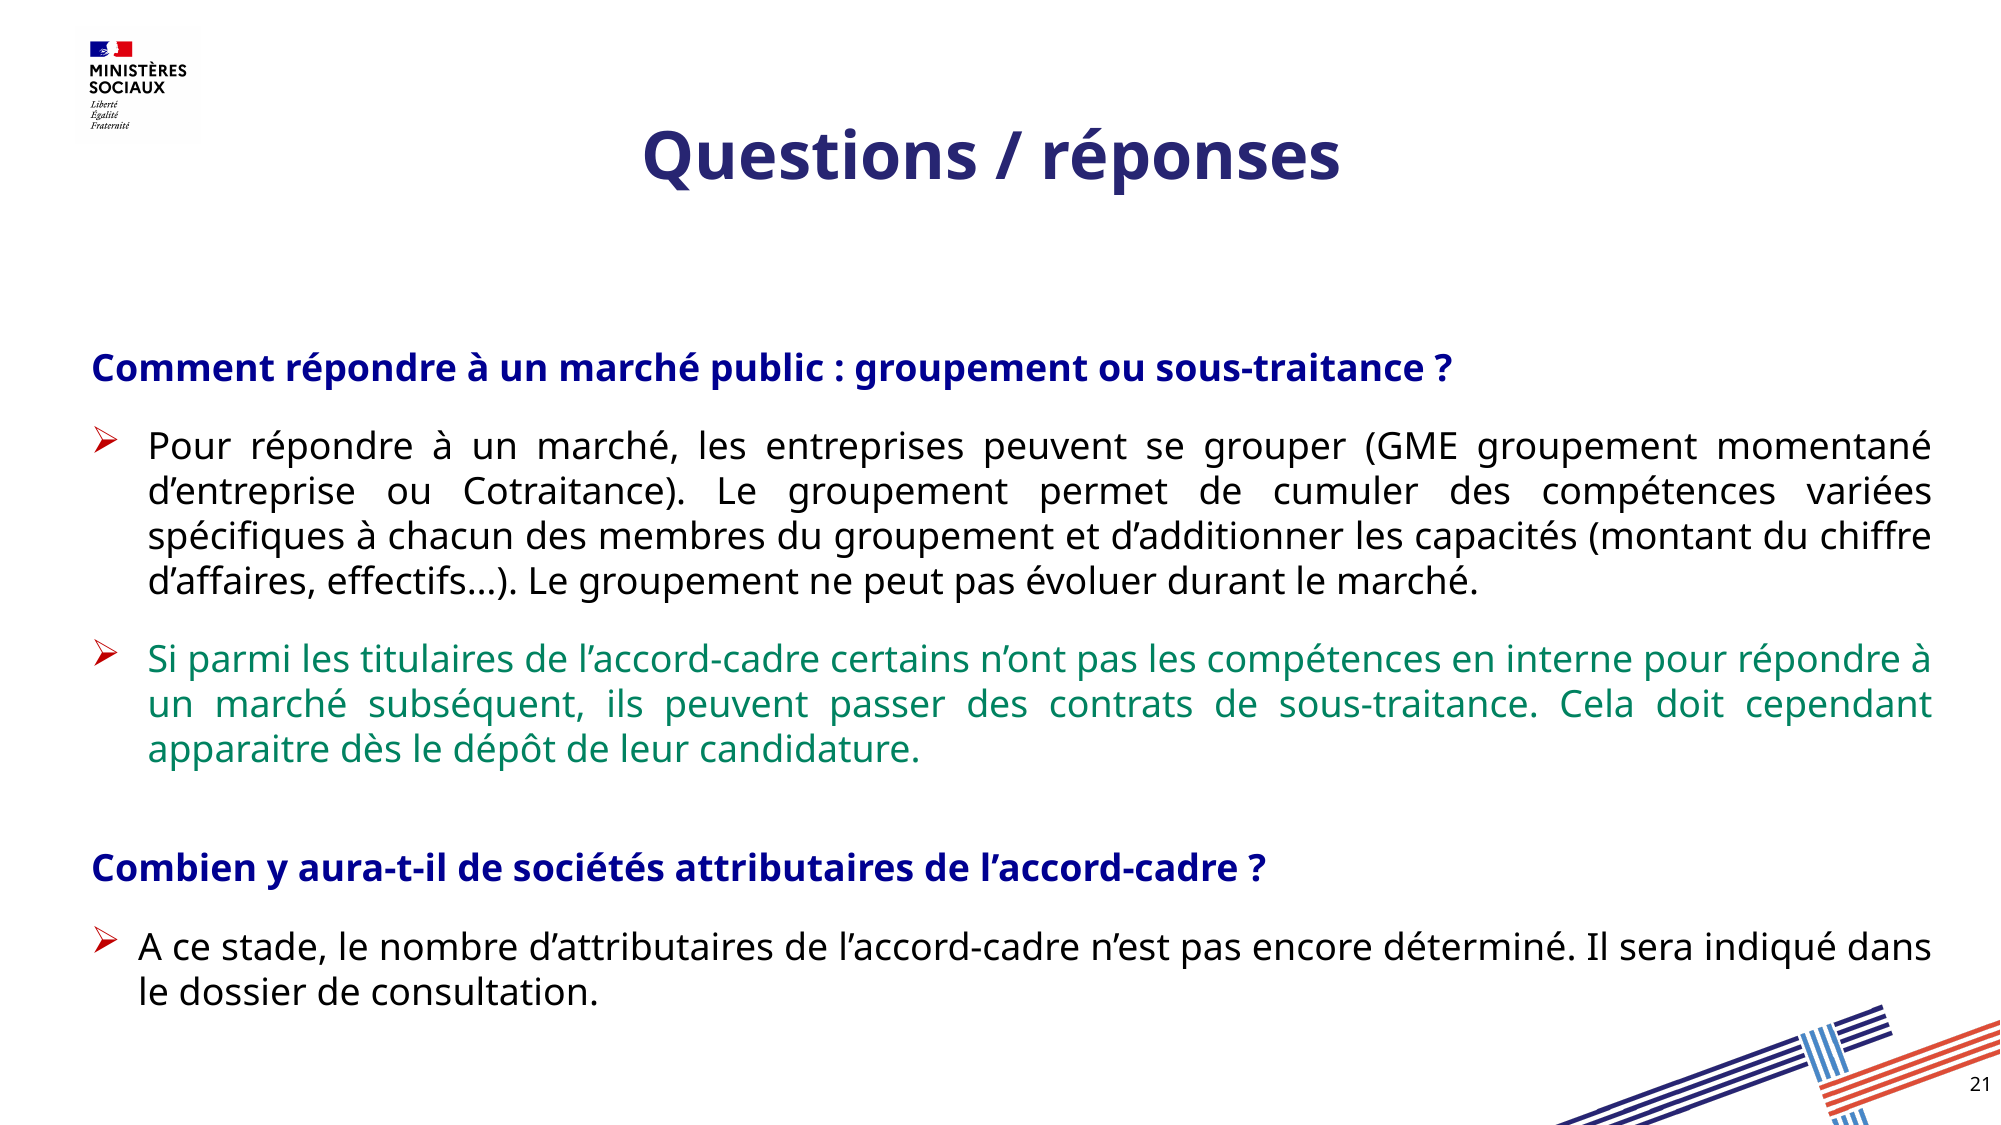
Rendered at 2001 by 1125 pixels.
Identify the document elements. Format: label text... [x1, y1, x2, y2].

picture [1550, 943, 2000, 1125]
title Questions / réponses [70, 99, 1914, 218]
slide_number 21 [1618, 1046, 1993, 1125]
picture [75, 26, 201, 99]
text_box Comment répondre à un marché public : groupement ou sous-traitance ? Pour répondre à un marché, les entreprises peuvent se grouper (GME groupement momentané d’entreprise ou Cotraitance). Le groupement permet de cumuler des compétences variées spécifiques à chacun des membres du groupement et d’additionner les capacités (montant du chiffre d’affaires, effectifs…). Le groupement ne peut pas évoluer durant le marché. Si parmi les titulaires de l’accord-cadre certains n’ont pas les compétences en interne pour répondre à un marché subséquent, ils peuvent passer des contrats de sous-traitance. Cela doit cependant apparaitre dès le dépôt de leur candidature. Combien y aura-t-il de sociétés attributaires de l’accord-cadre ? A ce stade, le nombre d’attributaires de l’accord-cadre n’est pas encore déterminé. Il sera indiqué dans le dossier de consultation. [91, 343, 1934, 691]
